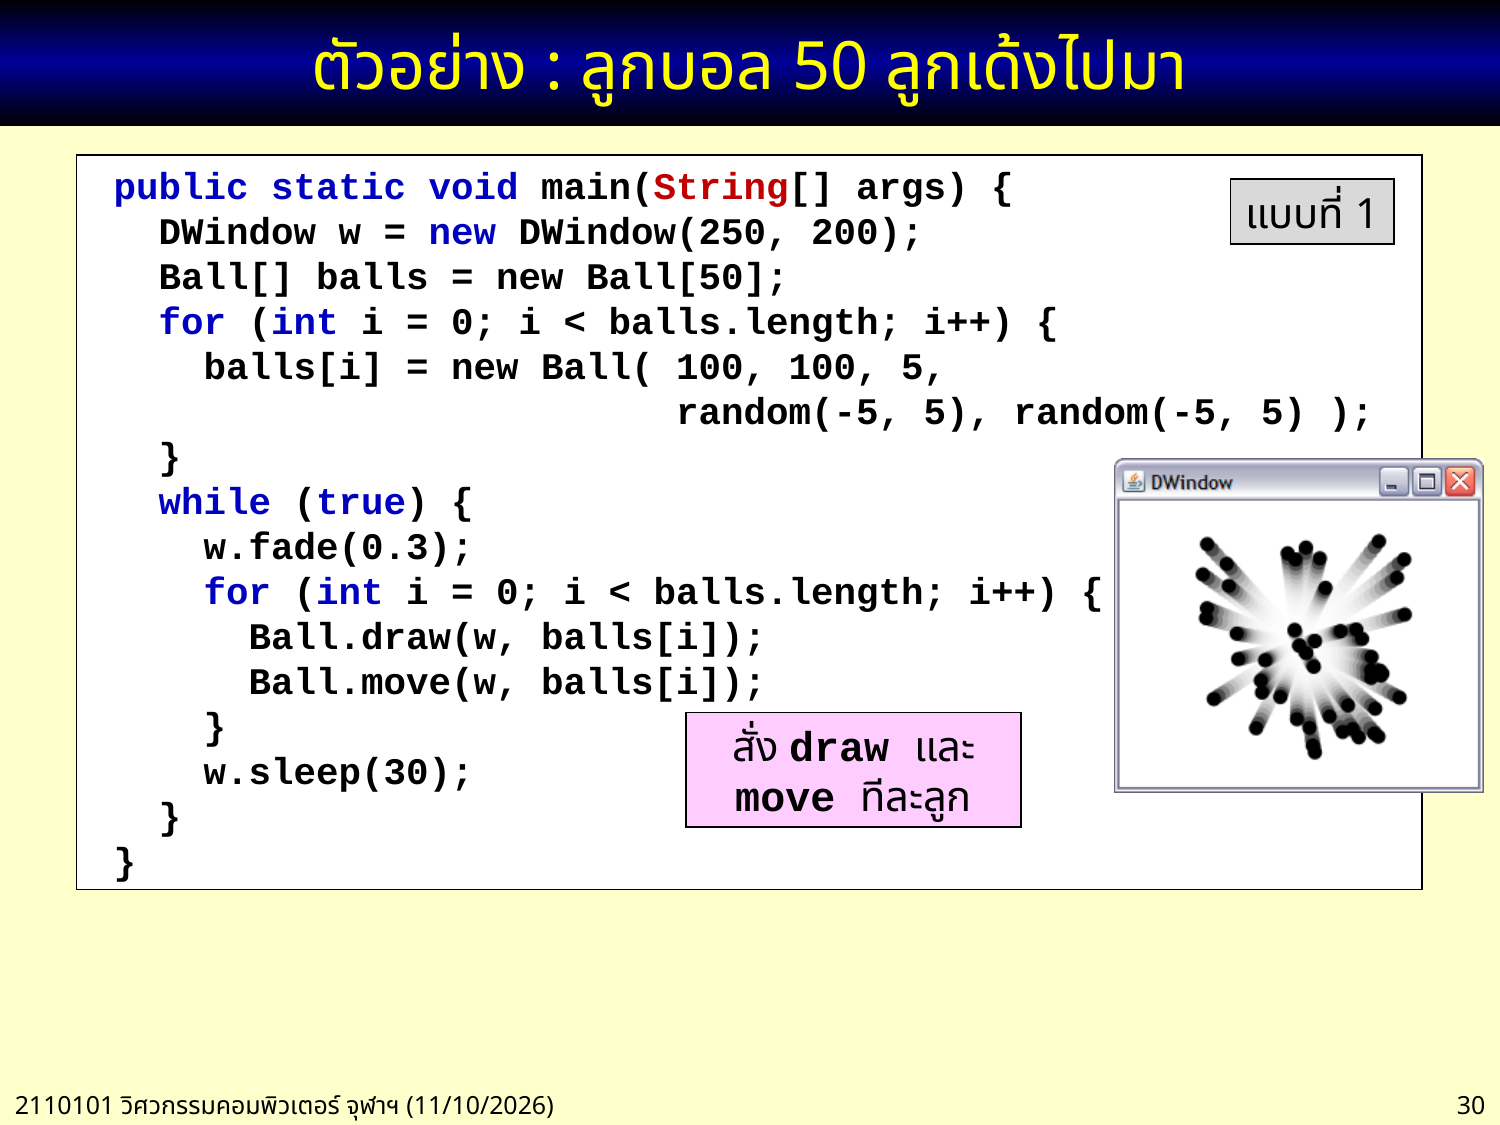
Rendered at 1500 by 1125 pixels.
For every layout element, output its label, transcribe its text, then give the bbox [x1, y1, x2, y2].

text_box public static void main(String[] args) { DWindow w = new DWindow(250, 200); Ball[] balls = new Ball[50]; for (int i = 0; i < balls.length; i++) { balls[i] = new Ball( 100, 100, 5, random(-5, 5), random(-5, 5) ); } while (true) { w.fade(0.3); for (int i = 0; i < balls.length; i++) { Ball.draw(w, balls[i]); Ball.move(w, balls[i]); } w.sleep(30); } } [76, 154, 1422, 890]
title ตัวอย่าง : ลูกบอล 50 ลูกเด้งไปมา [0, 0, 1500, 126]
text_box แบบที่ 1 [1230, 179, 1395, 244]
picture [1113, 457, 1484, 793]
text_box สั่ง draw และ move ทีละลูก [685, 712, 1022, 828]
